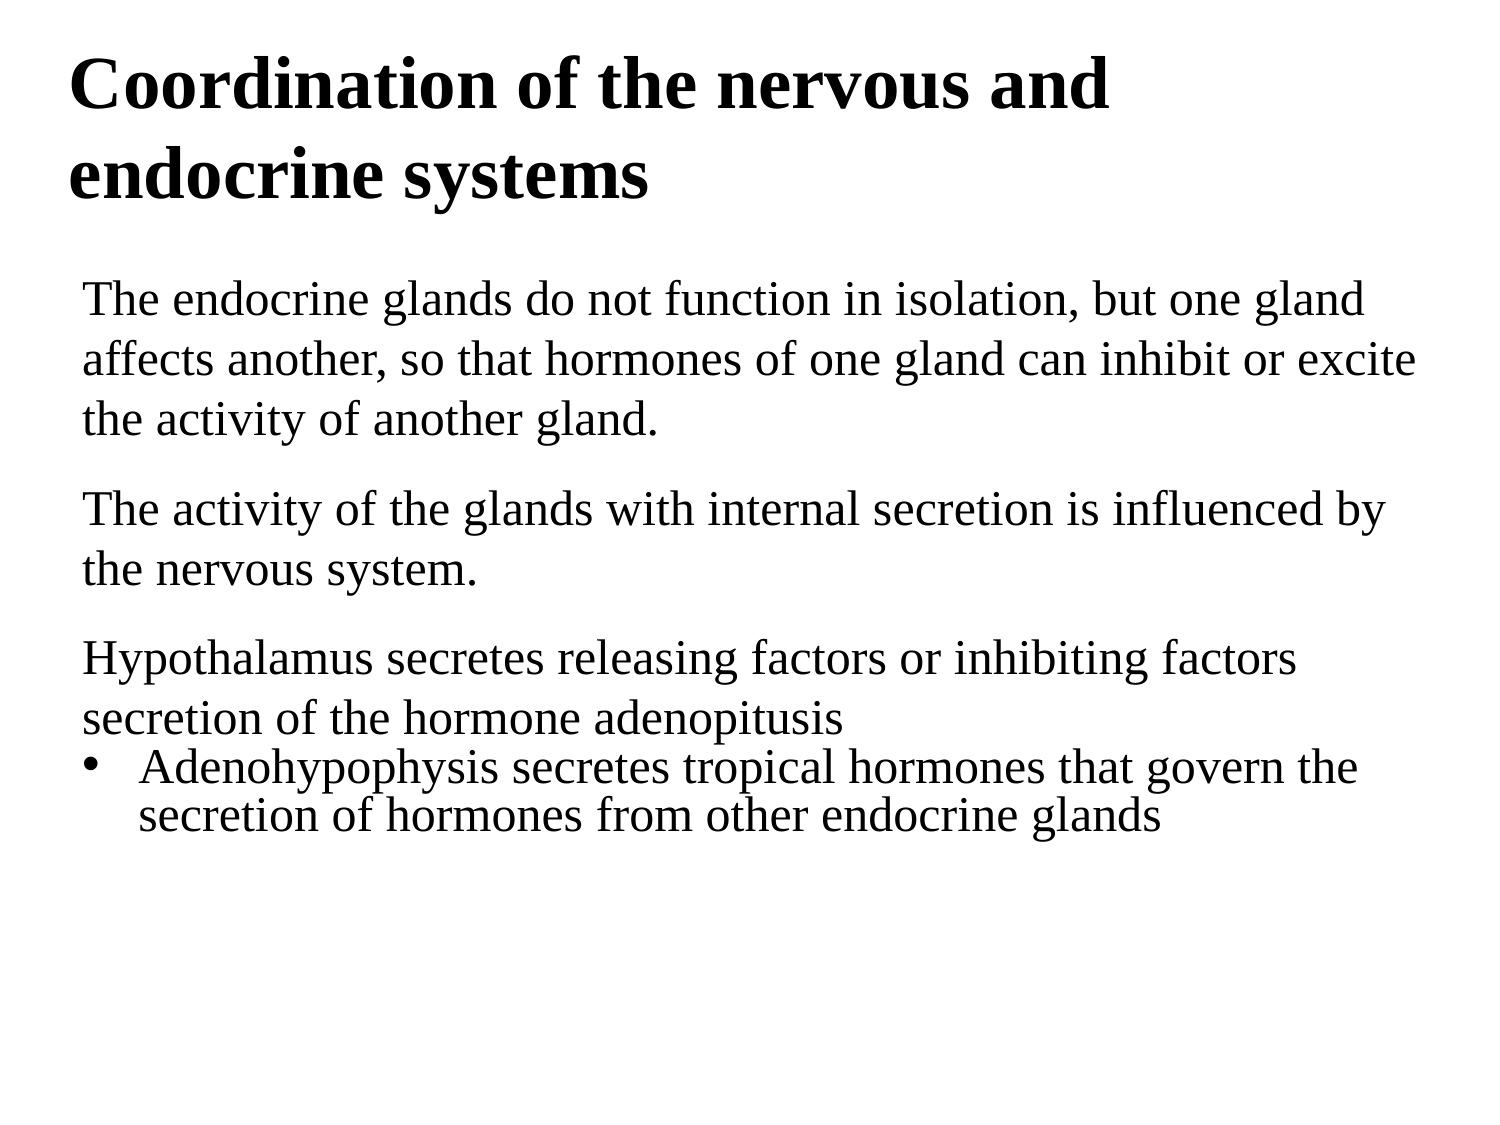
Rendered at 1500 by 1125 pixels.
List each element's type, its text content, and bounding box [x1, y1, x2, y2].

text_box [74, 62, 1425, 197]
title Coordination of the nervous and endocrine systems [68, 33, 1431, 307]
text_box [74, 220, 1425, 1000]
